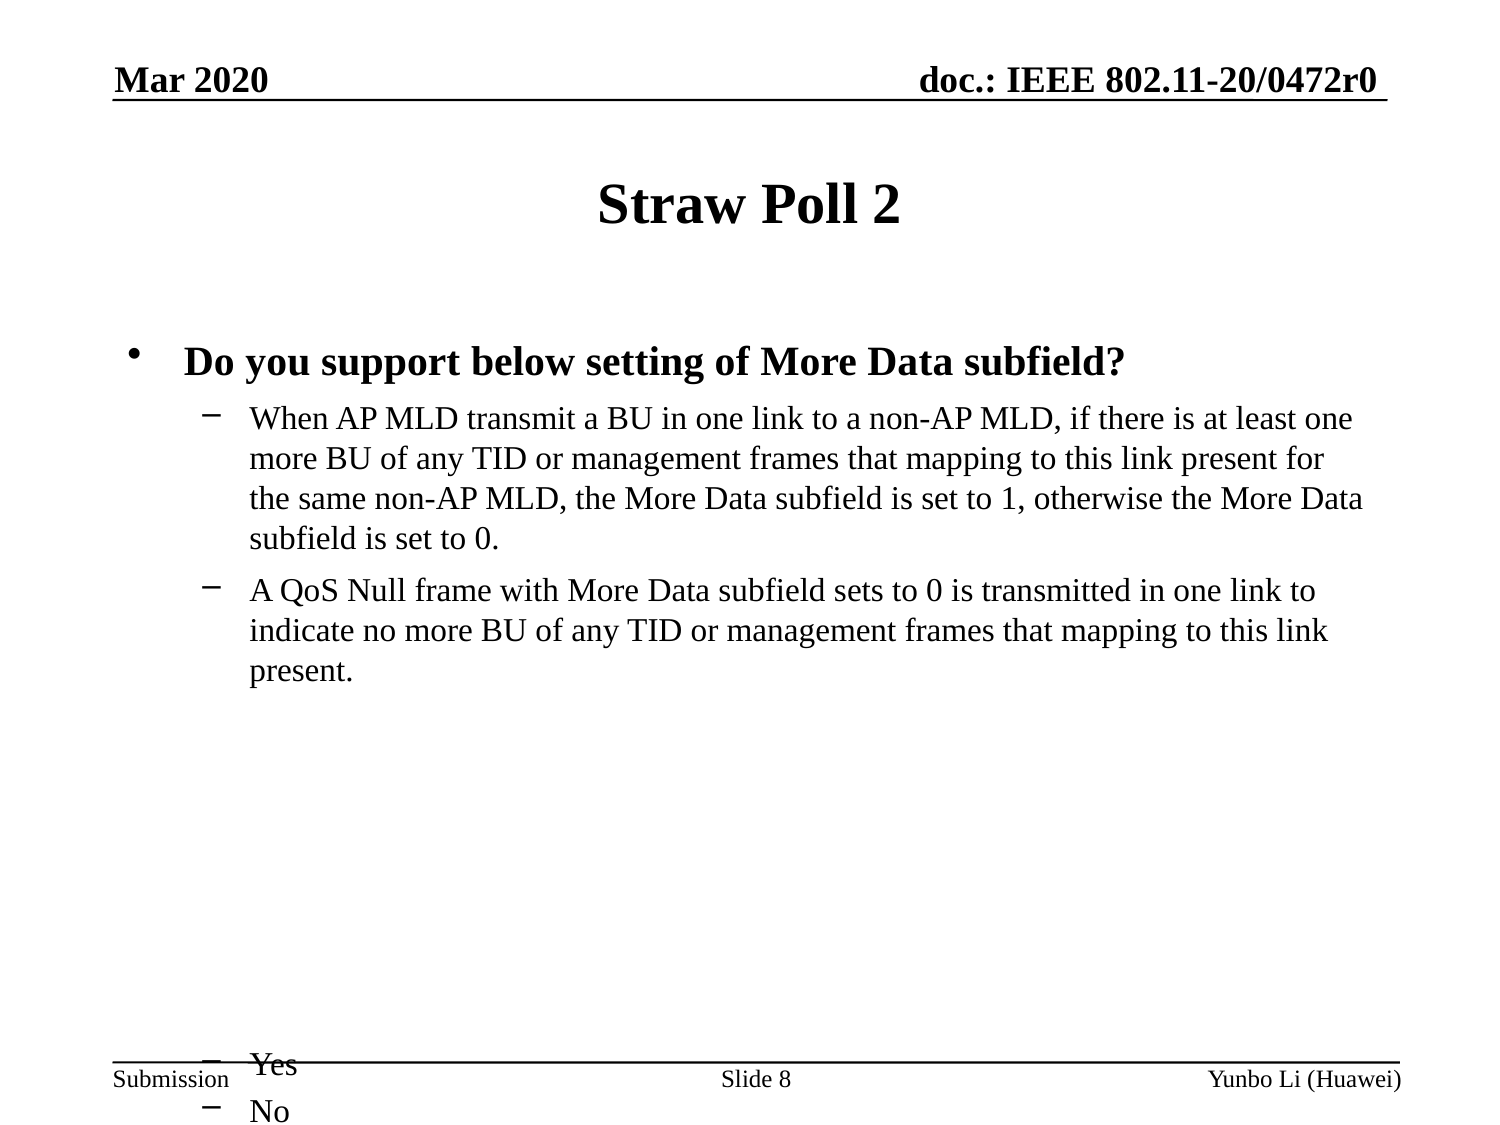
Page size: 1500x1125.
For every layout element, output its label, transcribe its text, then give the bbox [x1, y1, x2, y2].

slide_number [114, 54, 271, 101]
list Do you support below setting of More Data subfield? When AP MLD transmit a BU in one link to a non-AP MLD, if there is at least one more BU of any TID or management frames that mapping to this link present for the same non-AP MLD, the More Data subfield is set to 1, otherwise the More Data subfield is set to 0. A QoS Null frame with More Data subfield sets to 0 is transmitted in one link to indicate no more BU of any TID or management frames that mapping to this link present. Yes No Abstain [112, 326, 1388, 1002]
slide_number Slide 8 [712, 1061, 800, 1093]
footer Yunbo Li (Huawei) [1204, 1061, 1402, 1093]
title Straw Poll 2 [112, 112, 1388, 288]
